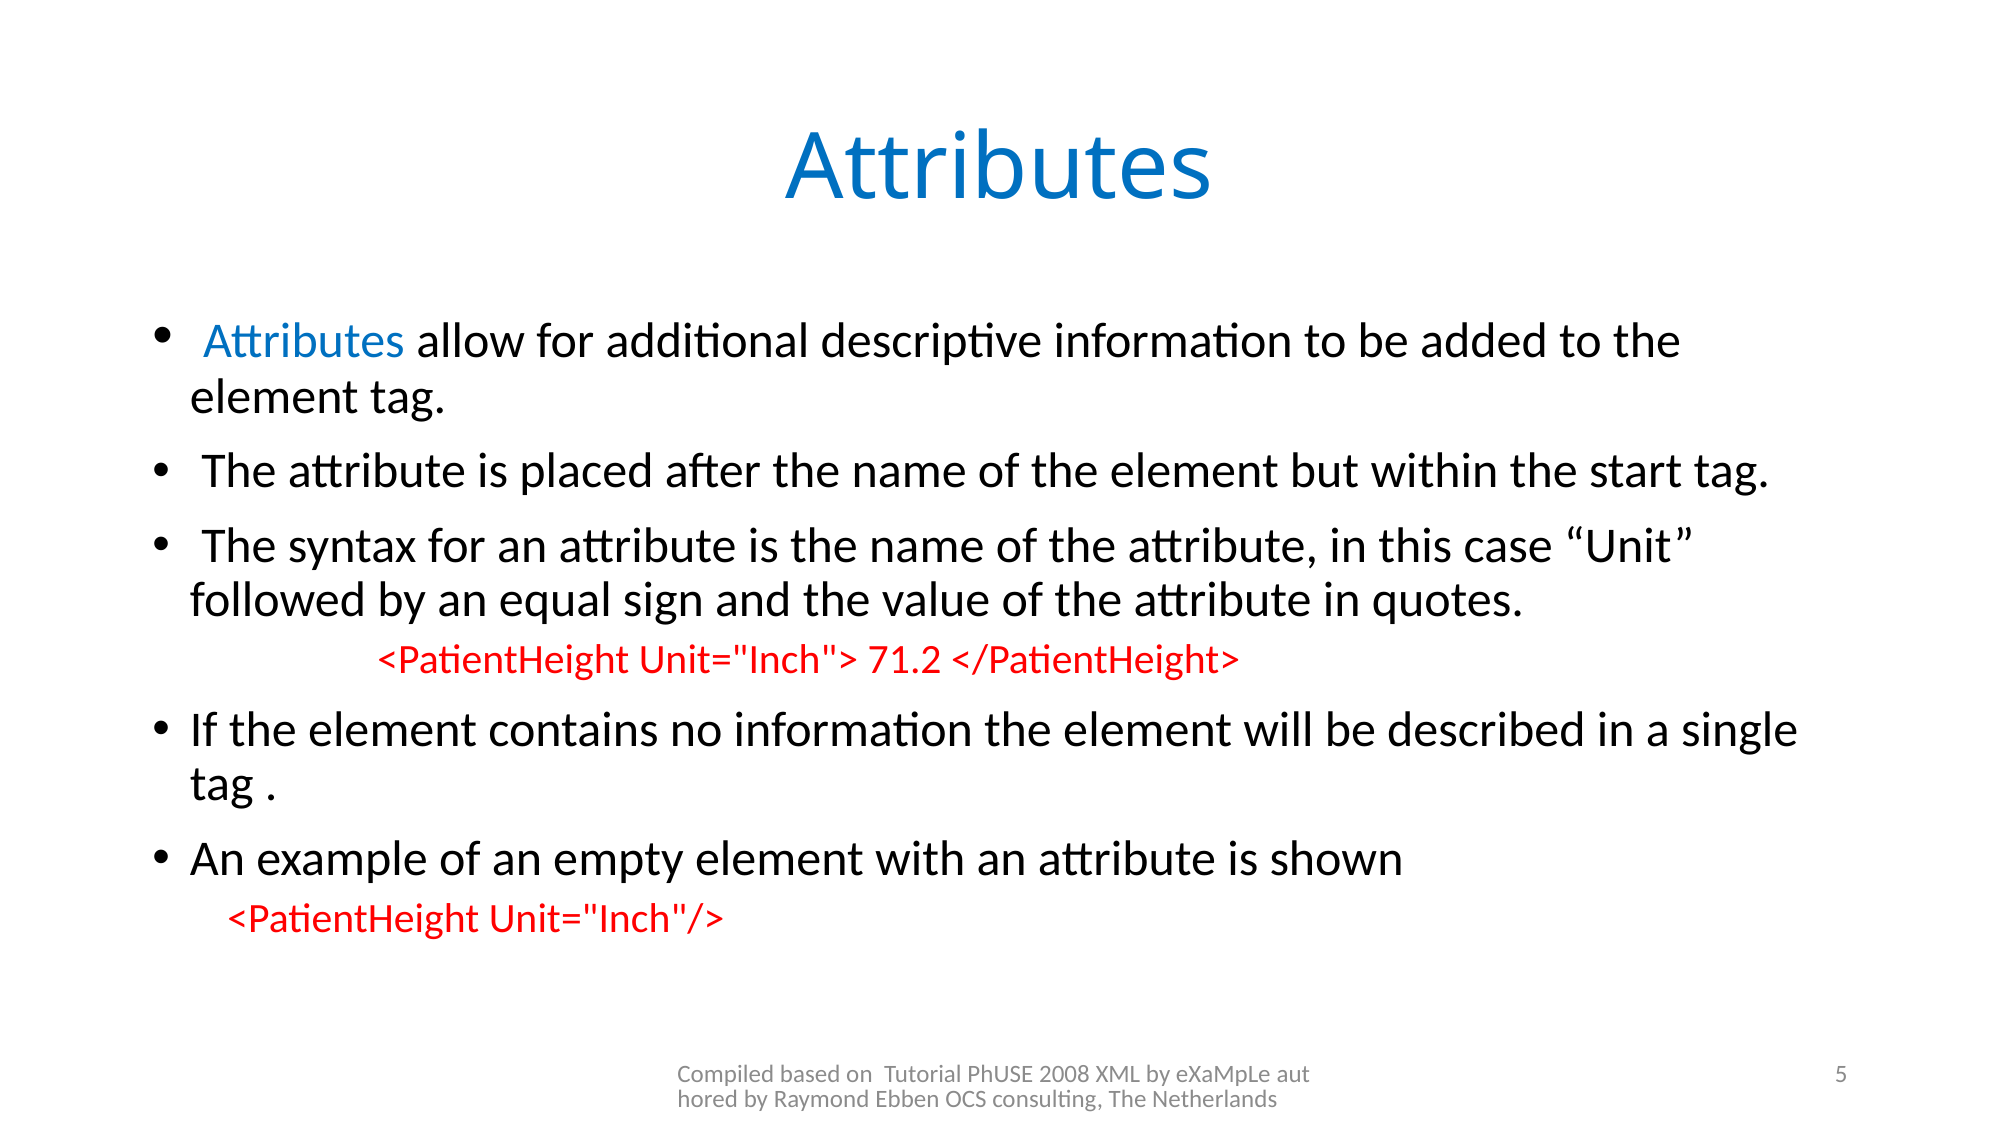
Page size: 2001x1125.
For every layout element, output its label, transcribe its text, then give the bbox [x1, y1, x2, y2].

list Attributes allow for additional descriptive information to be added to the element tag. The attribute is placed after the name of the element but within the start tag. The syntax for an attribute is the name of the attribute, in this case “Unit” followed by an equal sign and the value of the attribute in quotes. <PatientHeight Unit="Inch"> 71.2 </PatientHeight> If the element contains no information the element will be described in a single tag . An example of an empty element with an attribute is shown <PatientHeight Unit="Inch"/> [137, 299, 1863, 1014]
footer Compiled based on Tutorial PhUSE 2008 XML by eXaMpLe authored by Raymond Ebben OCS consulting, The Netherlands [662, 1042, 1338, 1103]
title Attributes [137, 59, 1863, 278]
slide_number 5 [1412, 1042, 1863, 1103]
